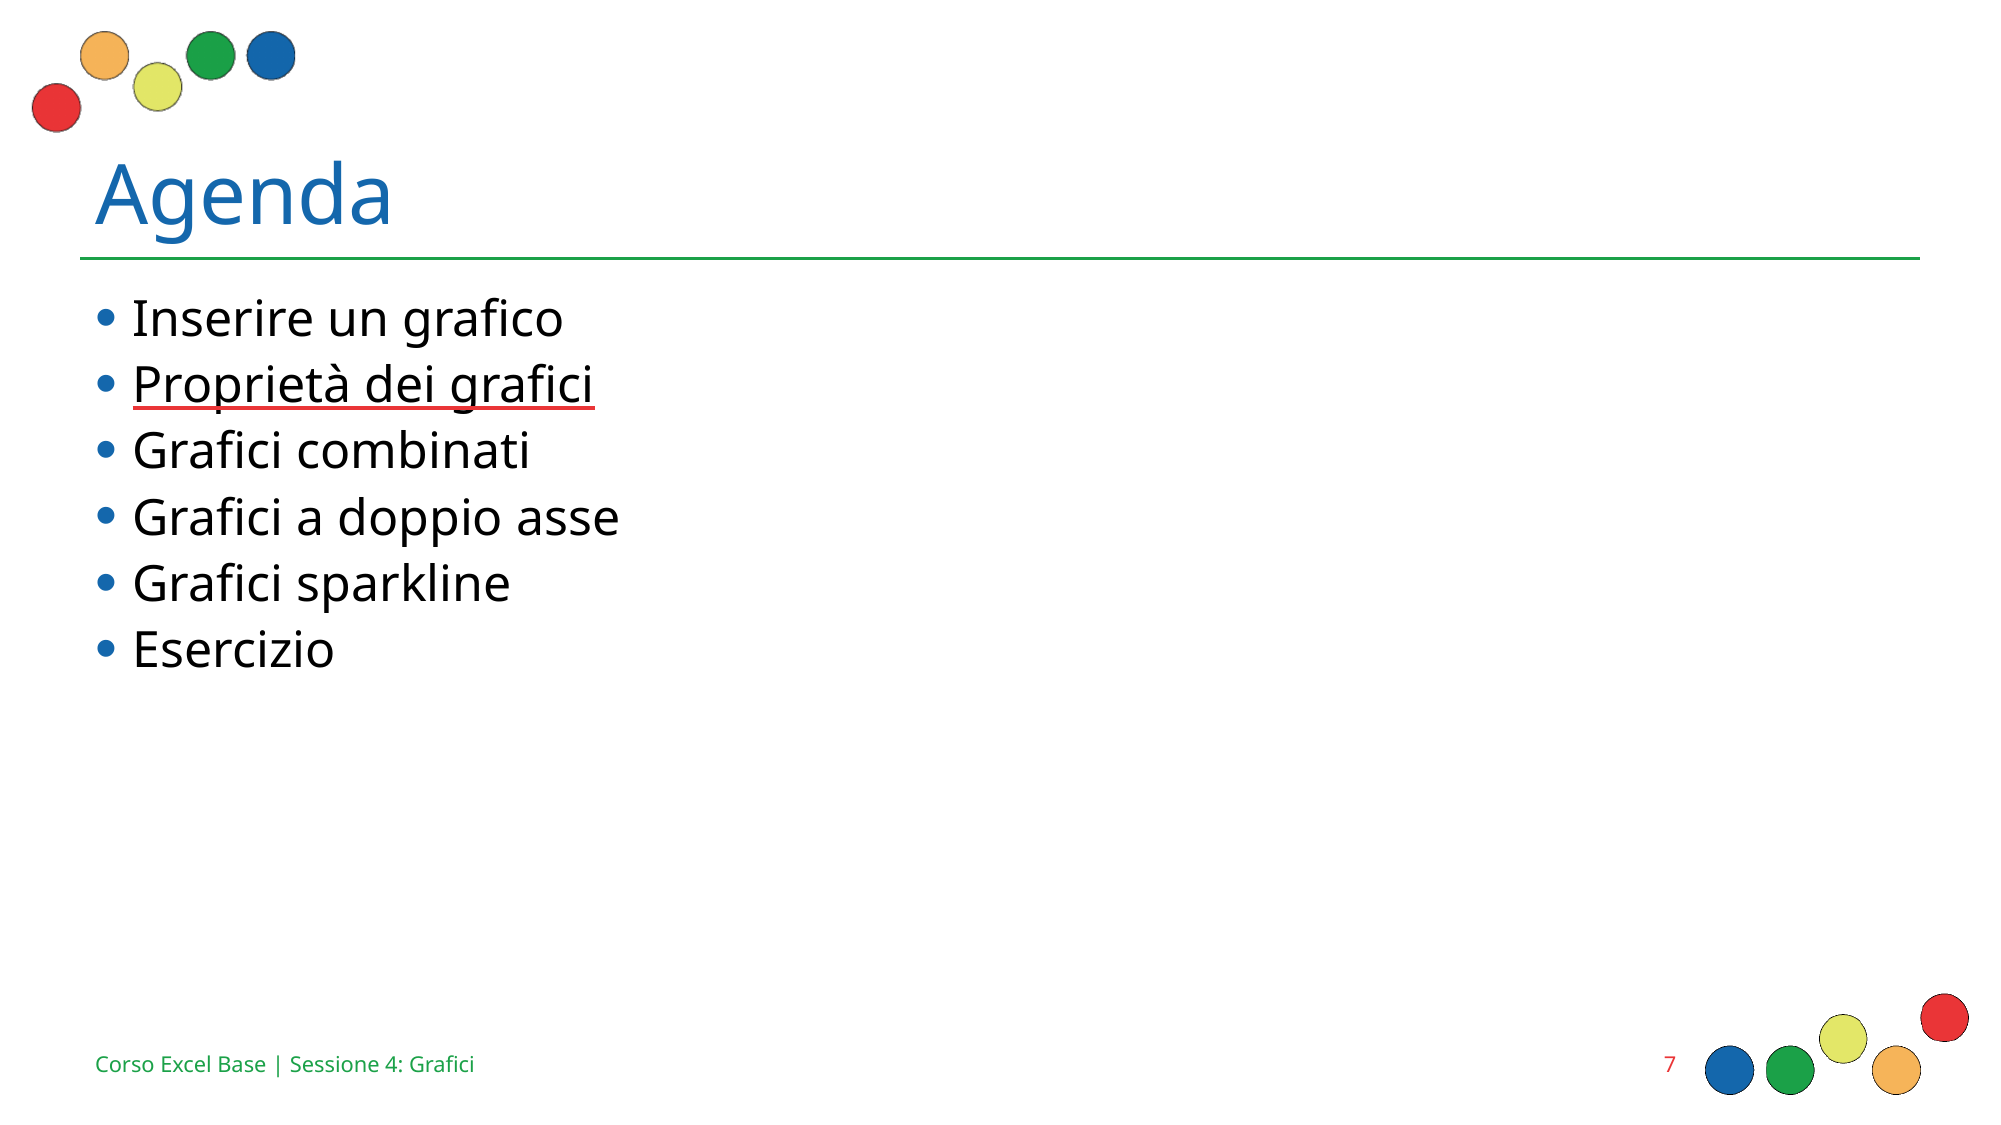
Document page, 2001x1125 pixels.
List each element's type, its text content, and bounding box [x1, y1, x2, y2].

footer Corso Excel Base | Sessione 4: Grafici [80, 1035, 1571, 1096]
list Inserire un grafico Proprietà dei grafici Grafici combinati Grafici a doppio asse Grafici sparkline Esercizio [80, 278, 1920, 1011]
slide_number 7 [1583, 1035, 1692, 1096]
picture [29, 30, 295, 135]
title Agenda [80, 123, 1920, 259]
picture [1704, 990, 1971, 1096]
